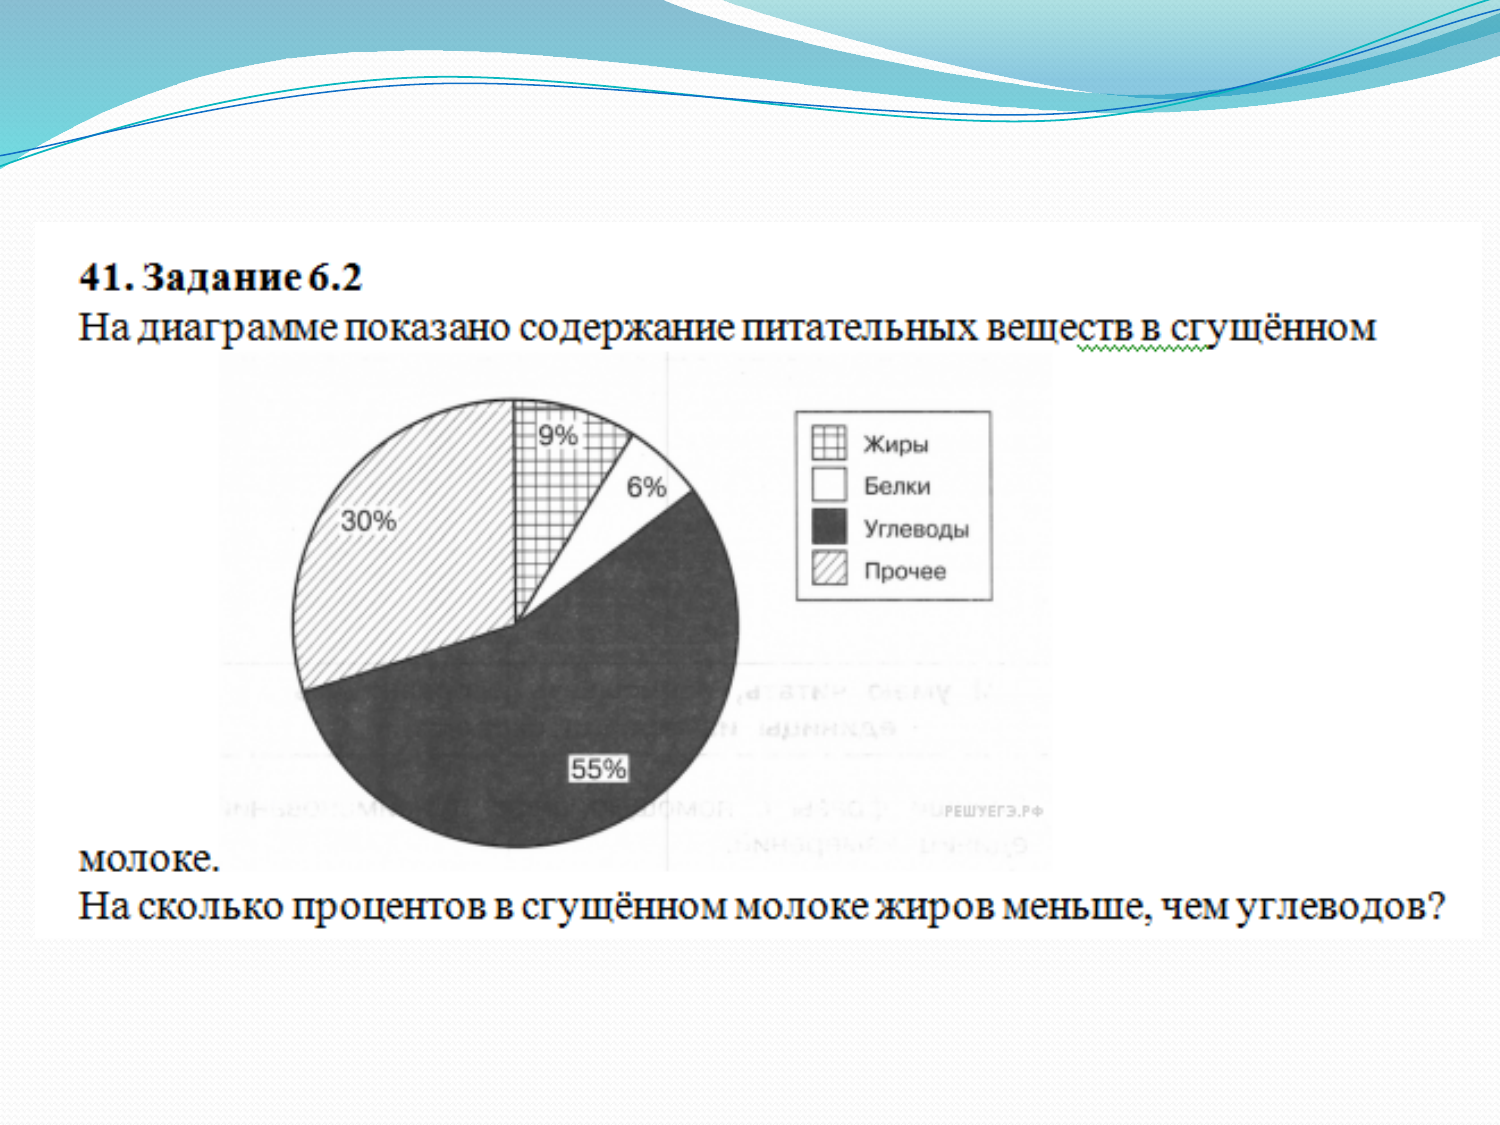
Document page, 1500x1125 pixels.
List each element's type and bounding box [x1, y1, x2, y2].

picture [34, 222, 1483, 938]
